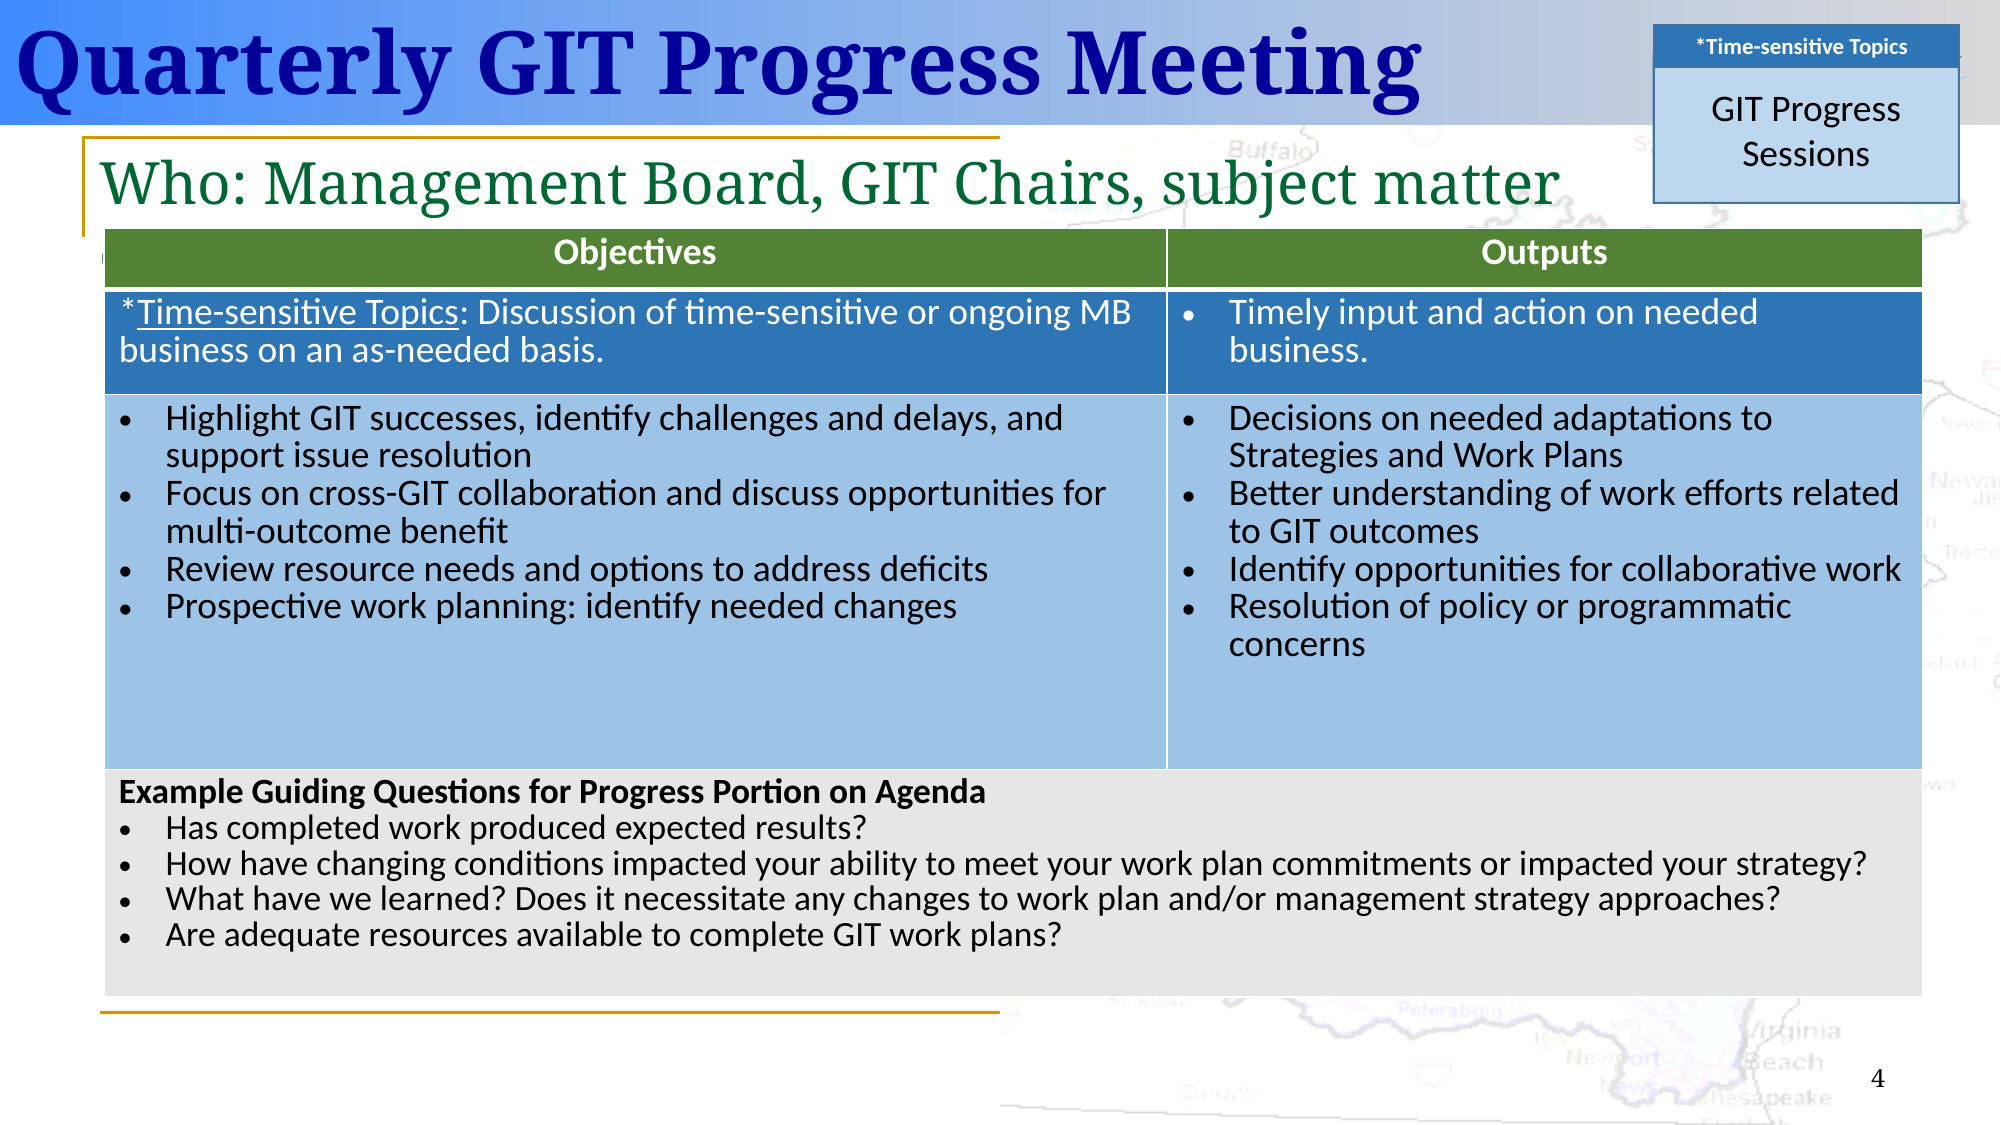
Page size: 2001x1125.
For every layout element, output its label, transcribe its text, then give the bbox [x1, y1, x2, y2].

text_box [1653, 23, 1960, 204]
table_cell Decisions on needed adaptations to Strategies and Work Plans Better understanding of work efforts related to GIT outcomes Identify opportunities for collaborative work Resolution of policy or programmatic concerns [1168, 395, 1922, 769]
text_box Quarterly GIT Progress Meeting [0, 0, 2000, 120]
slide_number 4 [1433, 1029, 1901, 1105]
table_header Objectives [105, 229, 1166, 287]
table_cell *Time-sensitive Topics: Discussion of time-sensitive or ongoing MB business on an as-needed basis. [105, 292, 1166, 394]
table_cell Example Guiding Questions for Progress Portion on Agenda Has completed work produced expected results? How have changing conditions impacted your ability to meet your work plan commitments or impacted your strategy? What have we learned? Does it necessitate any changes to work plan and/or management strategy approaches? Are adequate resources available to complete GIT work plans? [105, 770, 1922, 996]
text_box Who: Management Board, GIT Chairs, subject matter experts [84, 139, 1654, 357]
table_cell Timely input and action on needed business. [1168, 292, 1922, 394]
table_cell Highlight GIT successes, identify challenges and delays, and support issue resolution Focus on cross-GIT collaboration and discuss opportunities for multi-outcome benefit Review resource needs and options to address deficits Prospective work planning: identify needed changes [105, 395, 1166, 769]
table_header Outputs [1168, 229, 1922, 287]
